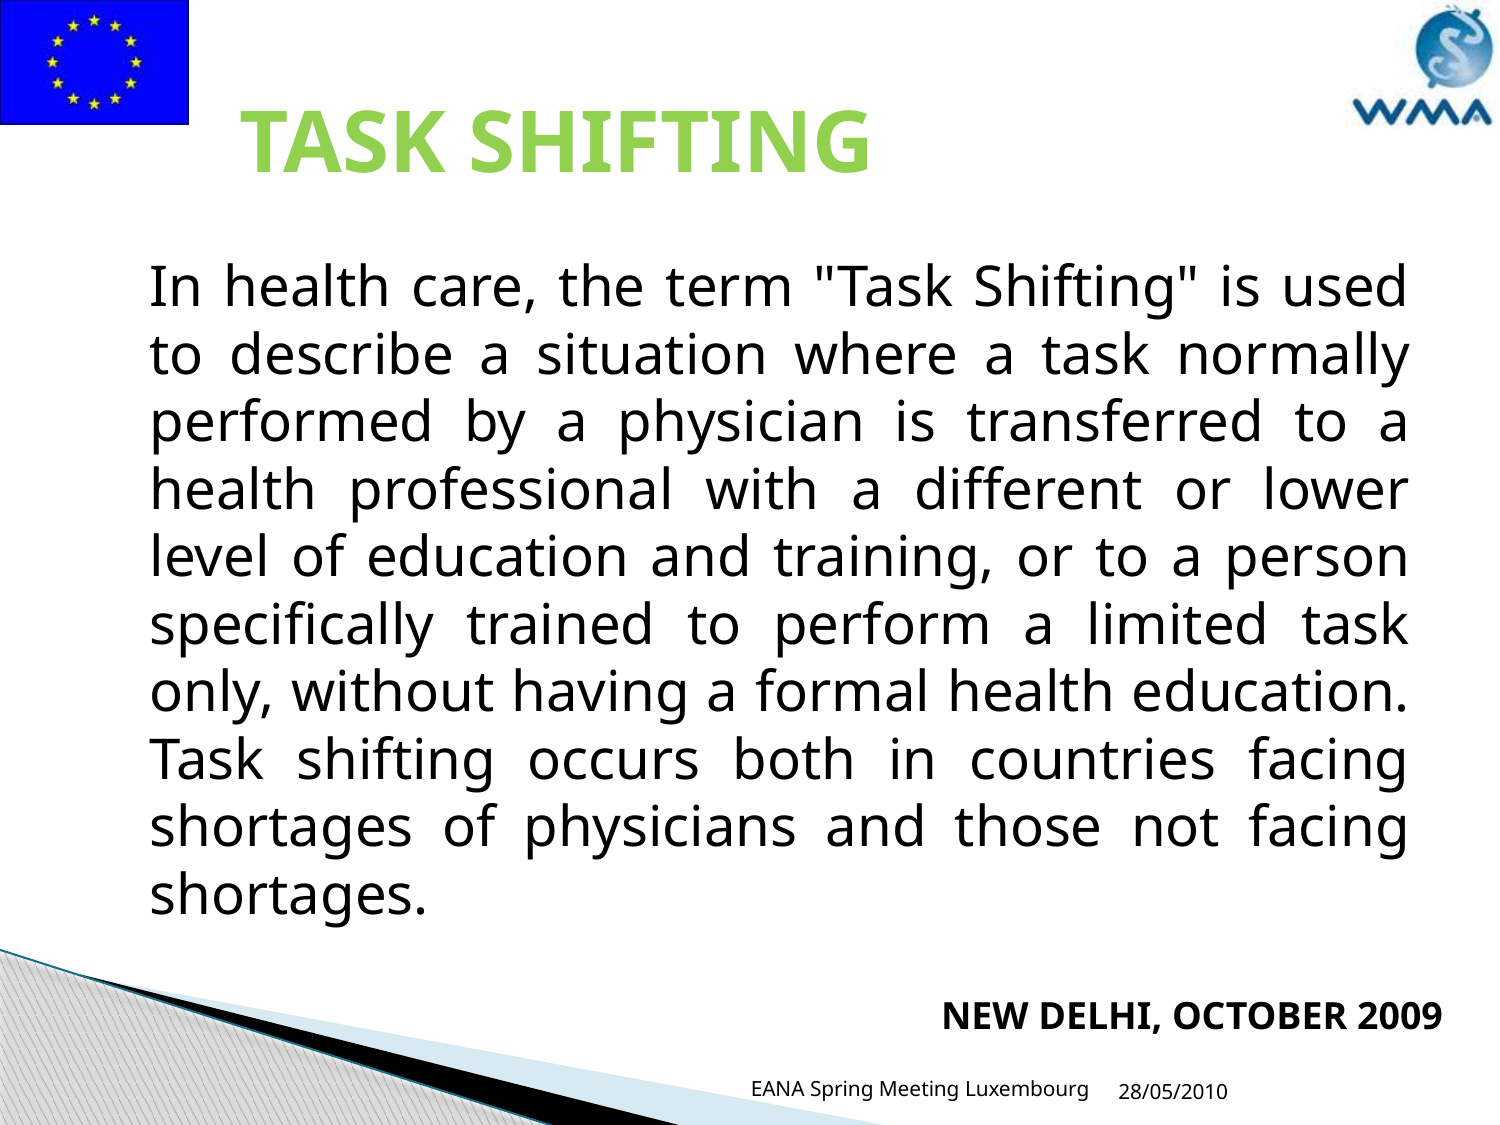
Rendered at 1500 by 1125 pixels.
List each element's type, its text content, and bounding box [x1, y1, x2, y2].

footer EANA Spring Meeting Luxembourg [718, 1051, 1105, 1112]
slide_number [1105, 1051, 1419, 1112]
picture [1346, 0, 1500, 130]
text_box NEW DELHI, OCTOBER 2009 [926, 984, 1459, 1045]
title TASK SHIFTING [75, 45, 1425, 233]
list In health care, the term "Task Shifting" is used to describe a situation where a task normally performed by a physician is transferred to a health professional with a different or lower level of education and training, or to a person specifically trained to perform a limited task only, without having a formal health education. Task shifting occurs both in countries facing shortages of physicians and those not facing shortages. [75, 243, 1425, 986]
picture [0, 0, 190, 126]
